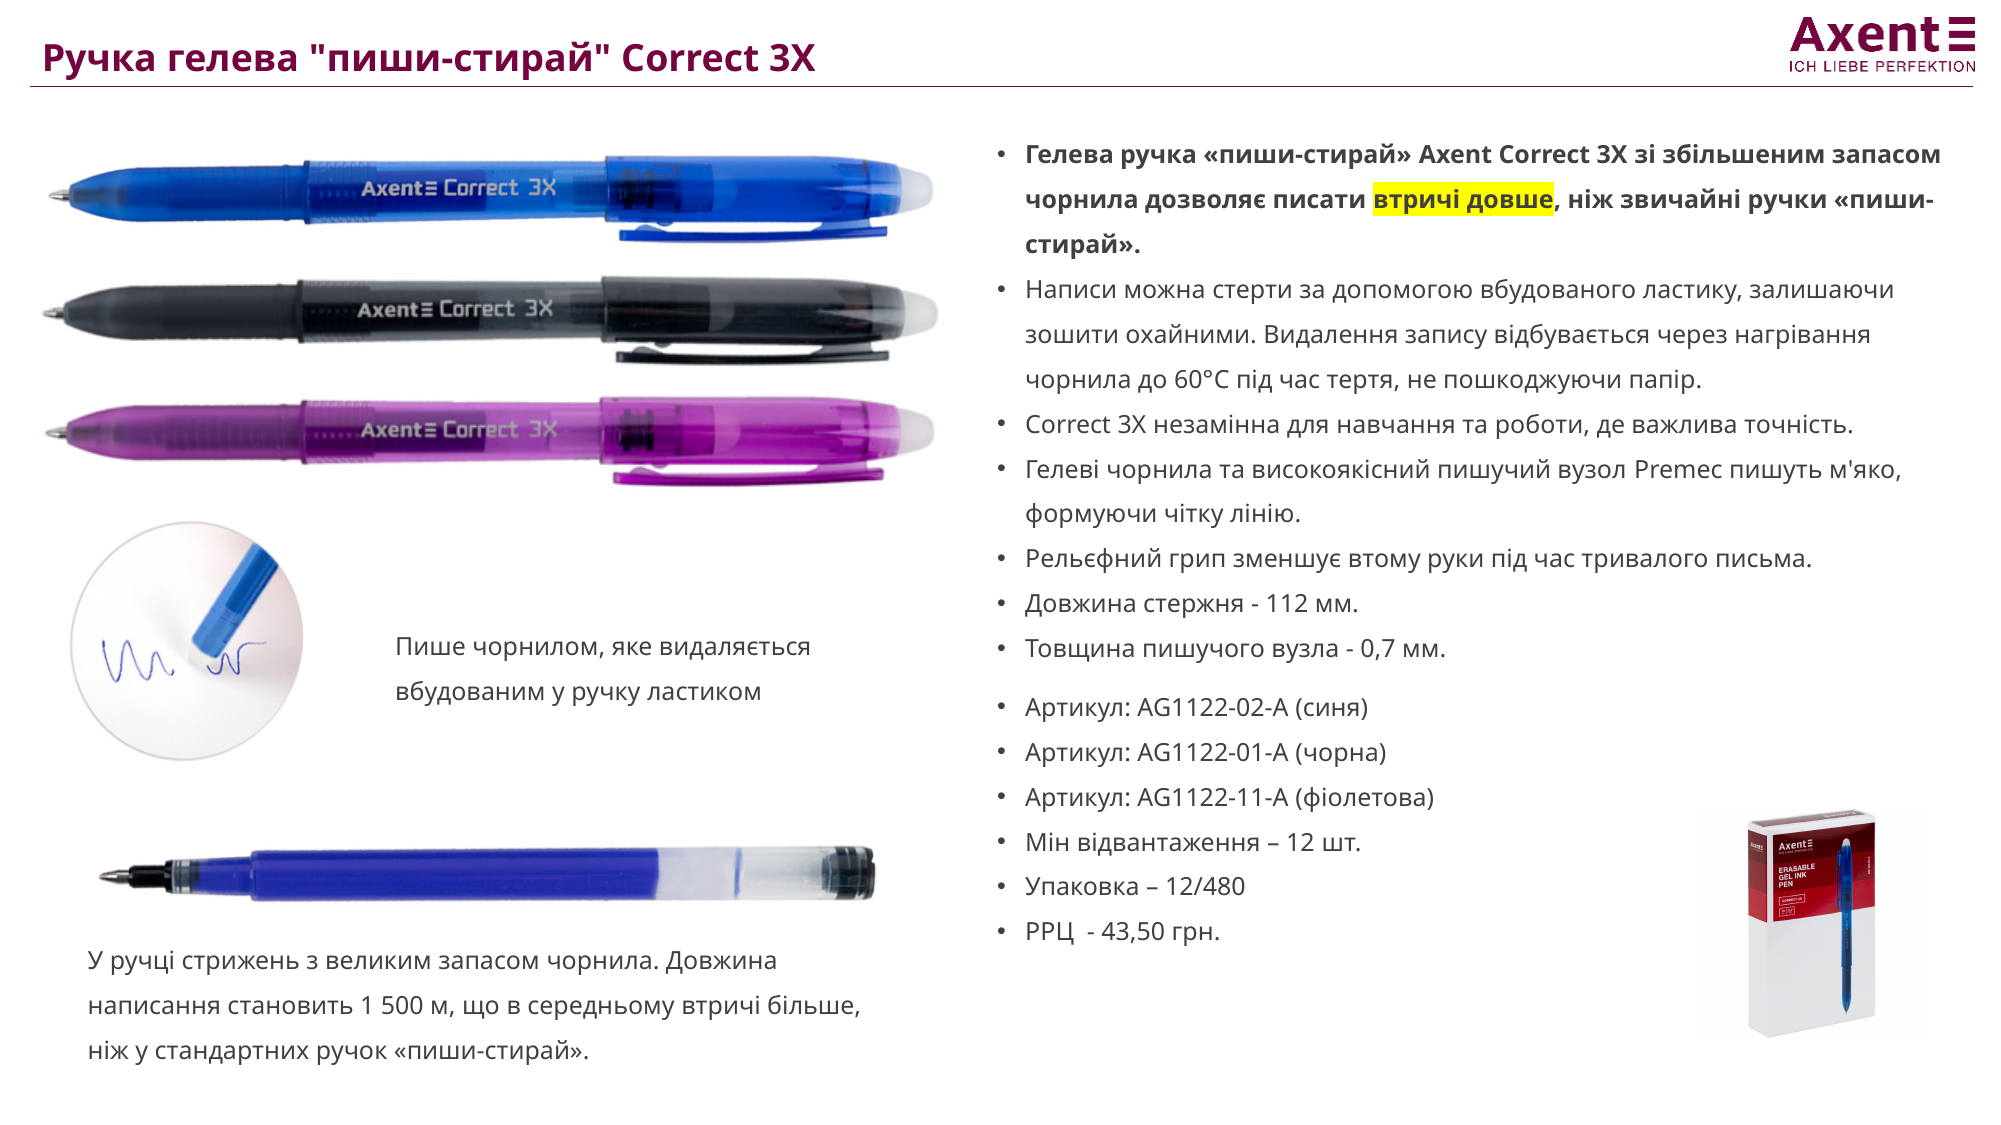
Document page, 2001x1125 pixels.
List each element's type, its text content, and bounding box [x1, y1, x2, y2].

picture [1696, 807, 1927, 1039]
text_box Ручка гелева "пиши-стирай" Correct 3Х [27, 4, 1812, 87]
picture [34, 261, 940, 369]
picture [25, 385, 941, 496]
picture [81, 800, 883, 966]
picture [41, 508, 312, 769]
text_box Артикул: AG1122-02-A (синя) Артикул: AG1122-01-A (чорна) Артикул: AG1122-11-A (фіолетова) Мін відвантаження – 12 шт. Упаковка – 12/480 РРЦ - 43,50 грн. [982, 669, 1827, 954]
text_box Гелева ручка «пиши-стирай» Axent Correct 3X зі збільшеним запасом чорнила дозволяє писати втричі довше, ніж звичайні ручки «пиши-стирай». Написи можна стерти за допомогою вбудованого ластику, залишаючи зошити охайними. Видалення запису відбувається через нагрівання чорнила до 60°C під час тертя, не пошкоджуючи папір. Correct 3X незамінна для навчання та роботи, де важлива точність. Гелеві чорнила та високоякісний пишучий вузол Premec пишуть м'яко, формуючи чітку лінію. Рельєфний грип зменшує втому руки під час тривалого письма. Довжина стержня - 112 мм. Товщина пишучого вузла - 0,7 мм. [982, 116, 2000, 670]
picture [1790, 17, 1975, 73]
picture [38, 138, 960, 256]
text_box Пише чорнилом, яке видаляється вбудованим у ручку ластиком [380, 608, 952, 713]
text_box У ручці стрижень з великим запасом чорнила. Довжина написання становить 1 500 м, що в середньому втричі більше, ніж у стандартних ручок «пиши-стирай». [72, 922, 925, 1073]
